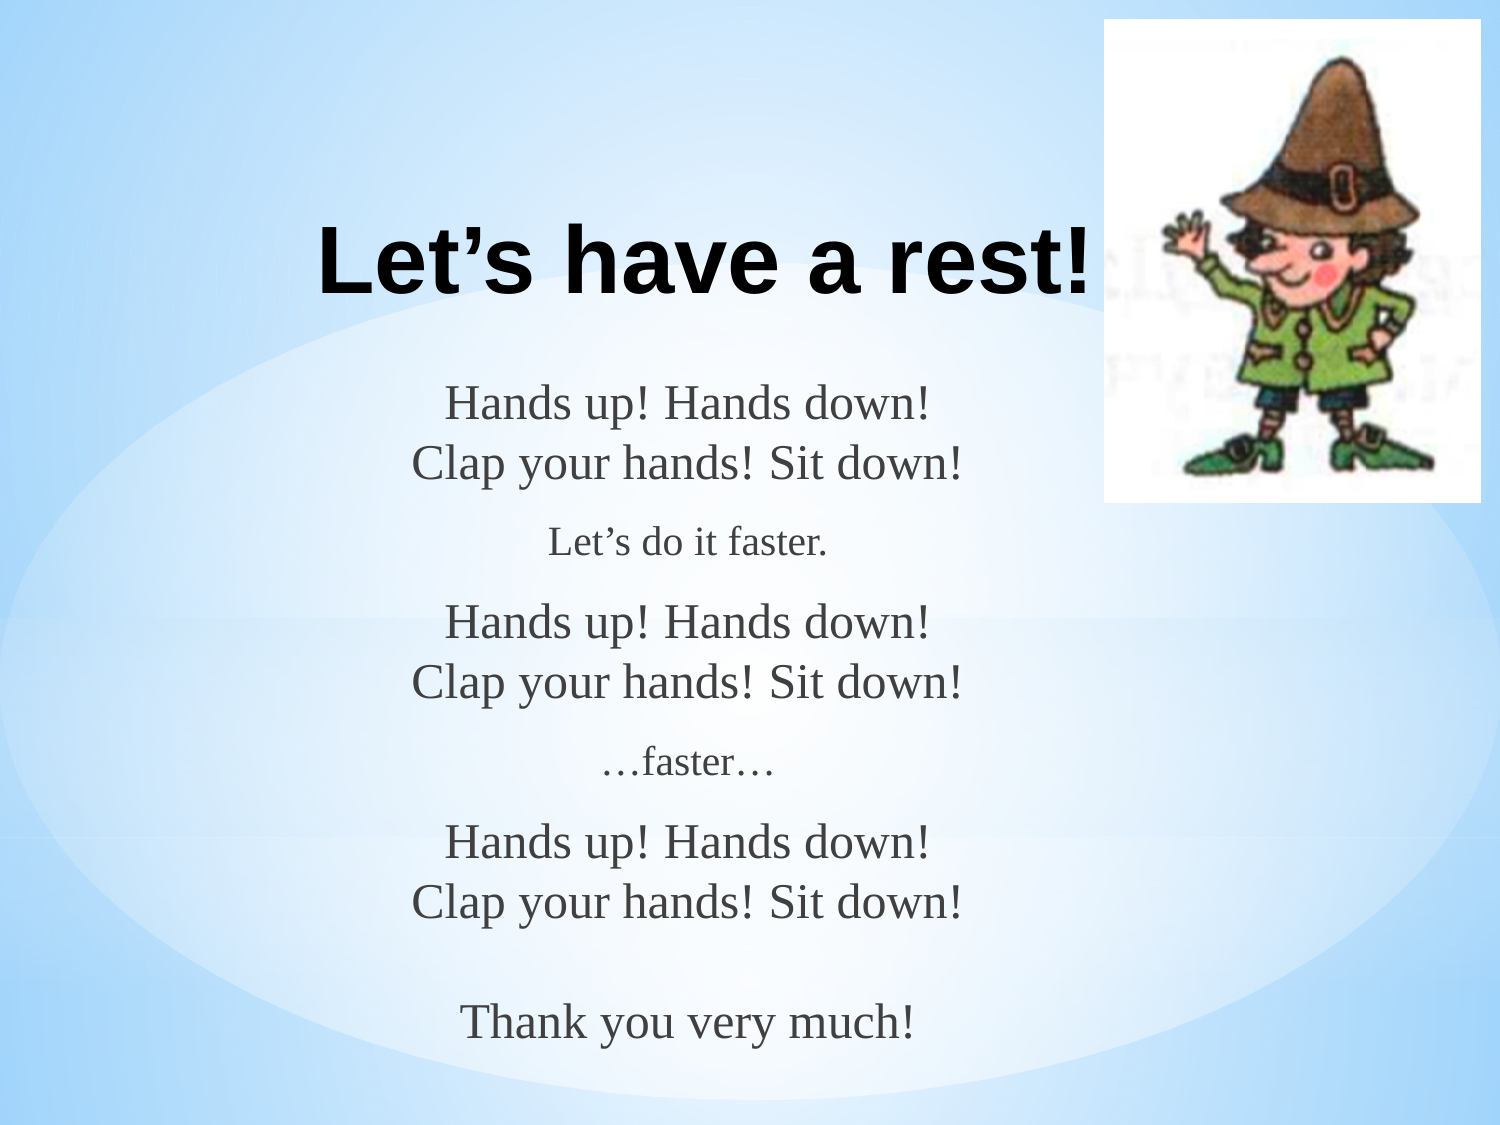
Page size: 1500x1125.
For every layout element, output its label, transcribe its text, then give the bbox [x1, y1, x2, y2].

list Hands up! Hands down! Clap your hands! Sit down! Let’s do it faster. Hands up! Hands down! Clap your hands! Sit down! …faster… Hands up! Hands down! Clap your hands! Sit down! Thank you very much! [159, 361, 1210, 1106]
picture [1104, 18, 1481, 503]
title Let’s have a rest! [41, 189, 1099, 332]
